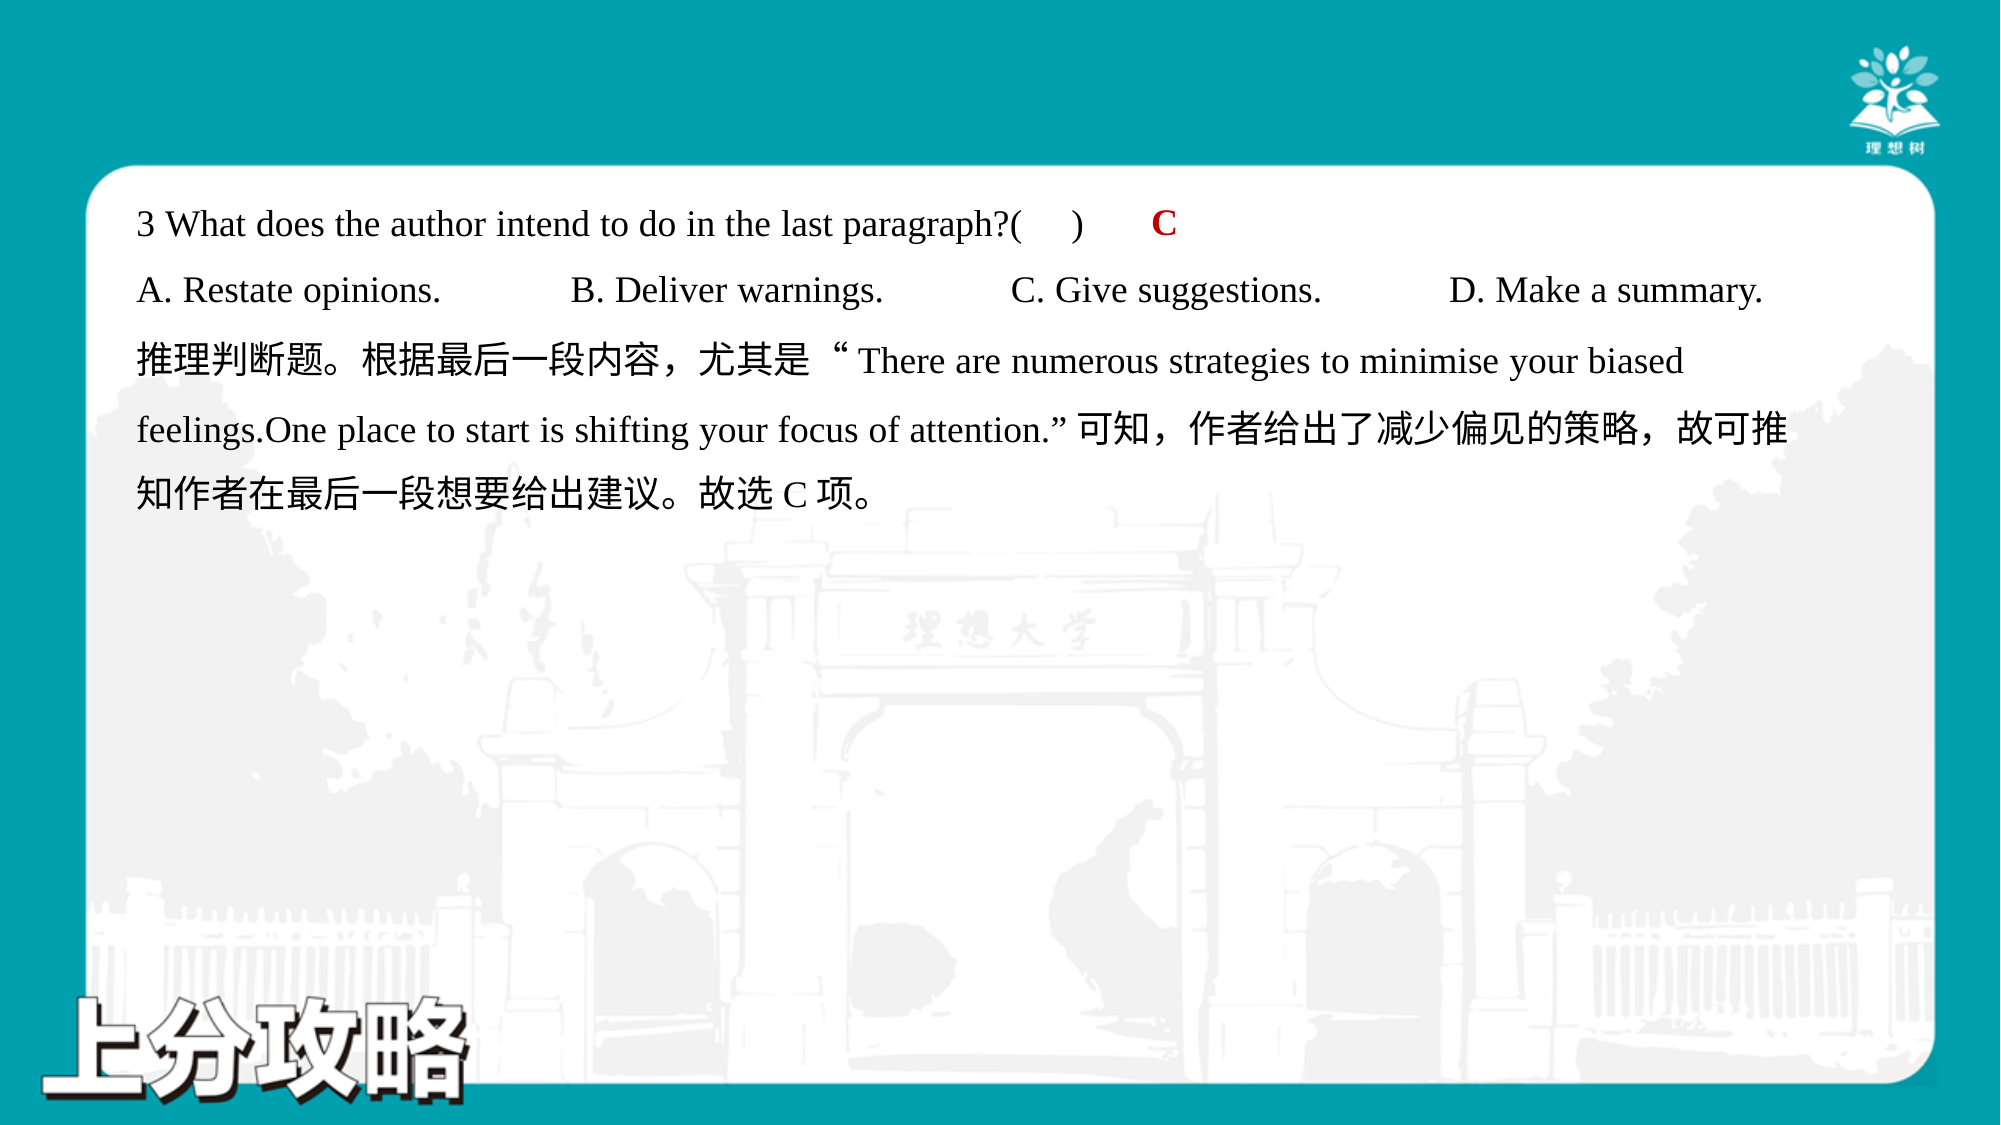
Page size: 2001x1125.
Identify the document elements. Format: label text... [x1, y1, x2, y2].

text_box 推理判断题。根据最后一段内容，尤其是“There are numerous strategies to minimise your biased feelings.One place to start is shifting your focus of attention.”可知，作者给出了减少偏见的策略，故可推 知作者在最后一段想要给出建议。故选C项。 [136, 312, 1865, 509]
text_box A. Restate opinions. B. Deliver warnings. C. Give suggestions. D. Make a summary. [136, 243, 1865, 303]
text_box C [1137, 176, 1192, 236]
picture [0, 0, 2000, 1125]
text_box 3 What does the author intend to do in the last paragraph?( ) [136, 176, 1865, 237]
